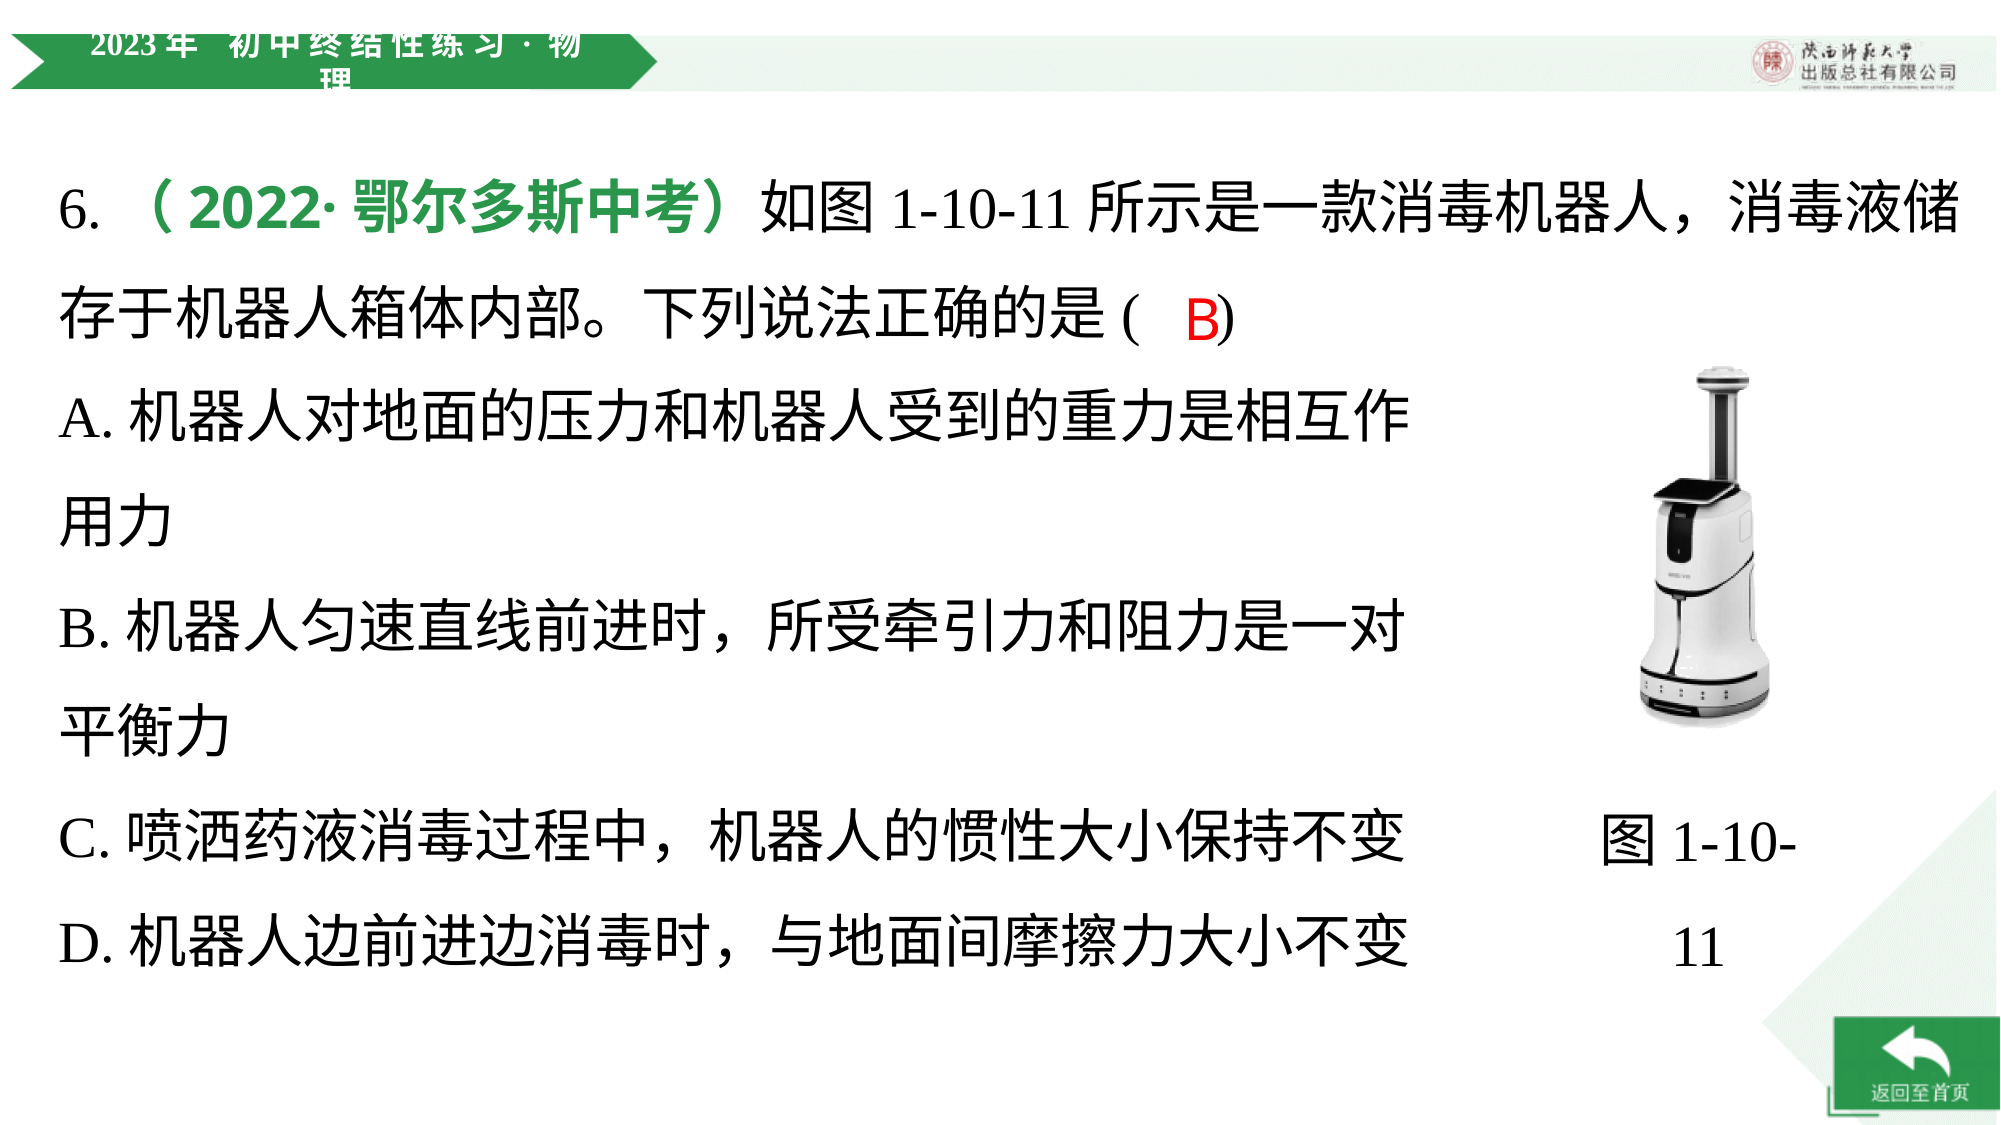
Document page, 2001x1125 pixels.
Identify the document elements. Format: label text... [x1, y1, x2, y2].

text_box A.机器人对地面的压力和机器人受到的重力是相互作用力 B.机器人匀速直线前进时，所受牵引力和阻力是一对平衡力 C.喷洒药液消毒过程中，机器人的惯性大小保持不变 D.机器人边前进边消毒时，与地面间摩擦力大小不变 [58, 344, 1458, 963]
text_box B [1177, 245, 1228, 340]
text_box 6.（2022·鄂尔多斯中考）如图1-10-11所示是一款消毒机器人，消毒液储 存于机器人箱体内部。下列说法正确的是( ) [58, 133, 1941, 332]
picture [0, 0, 2001, 1125]
text_box 图1-10-11 [1571, 768, 1827, 932]
